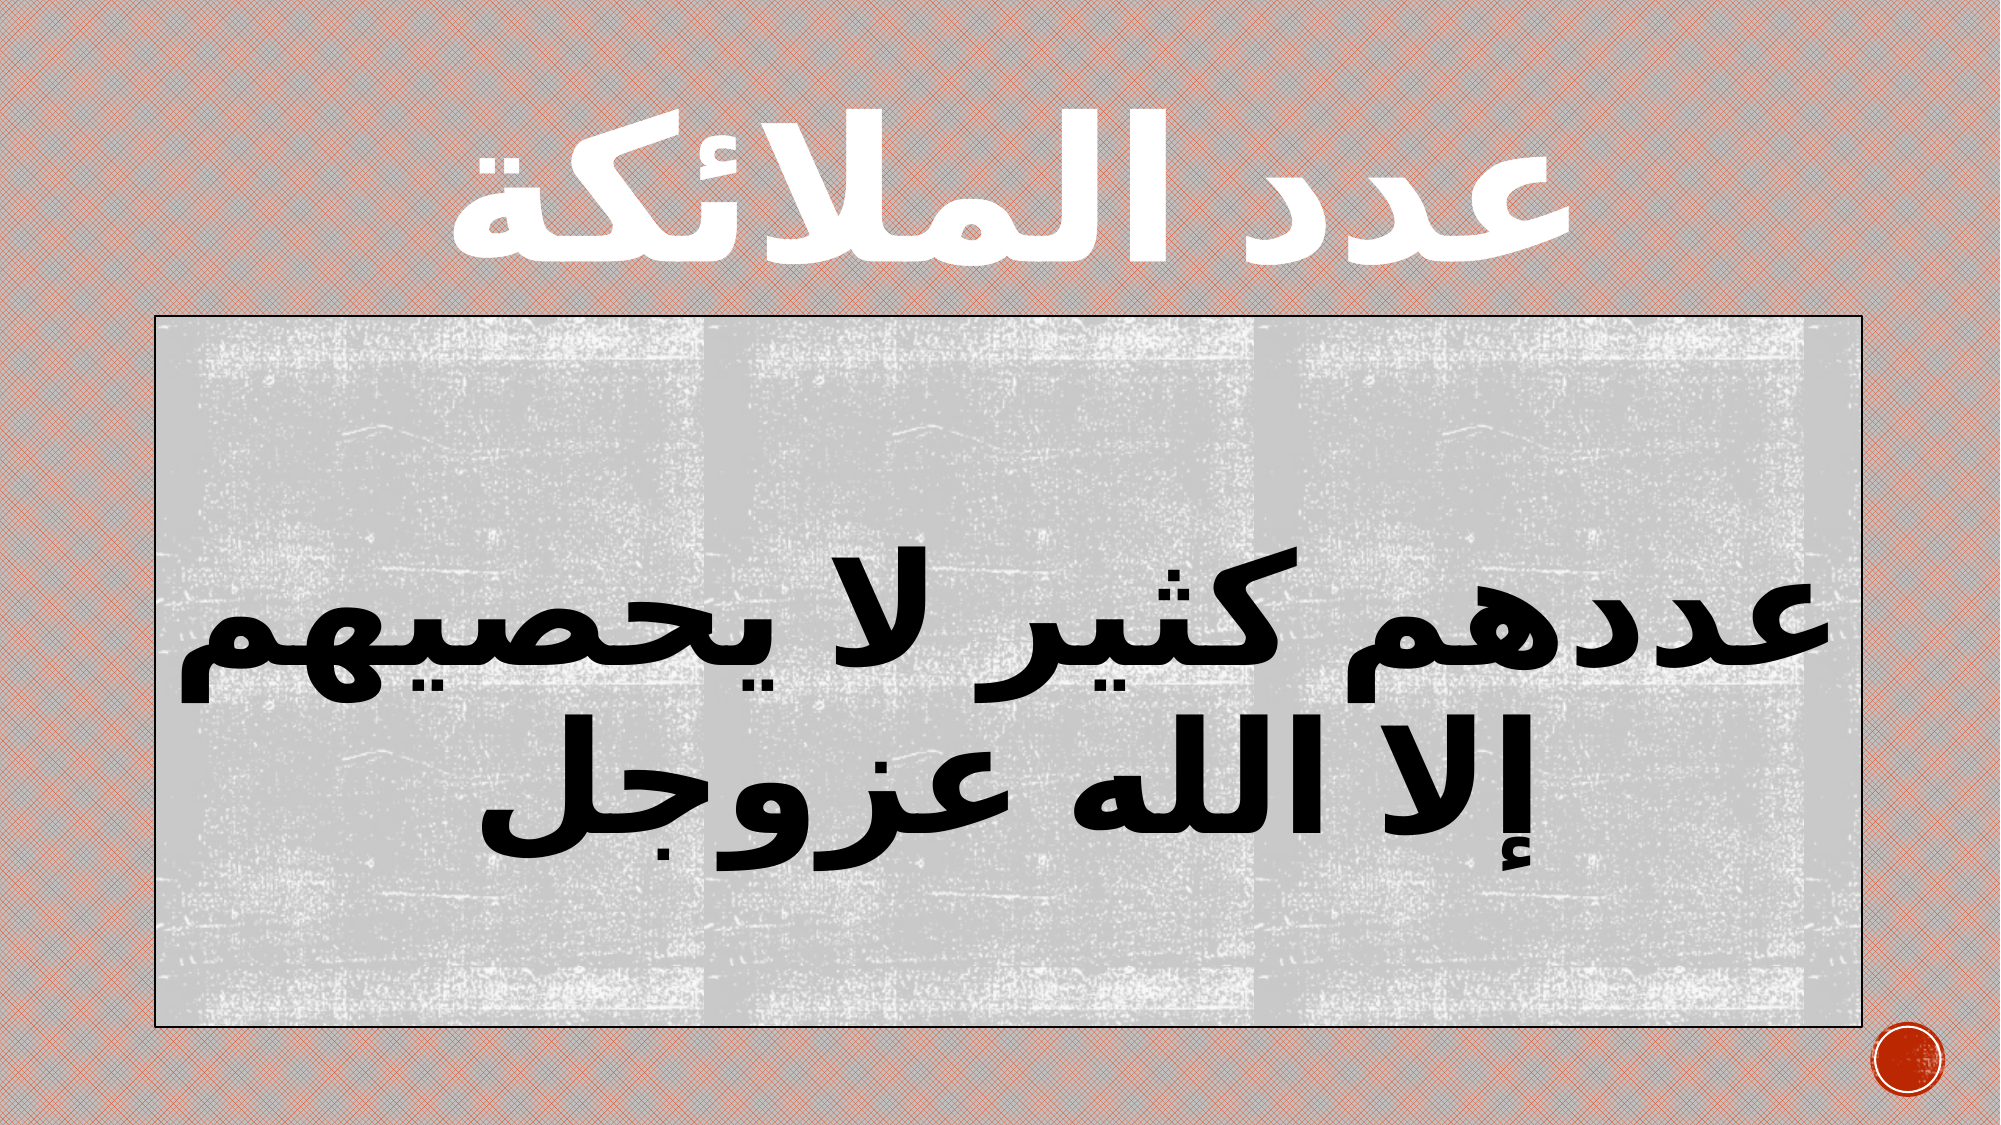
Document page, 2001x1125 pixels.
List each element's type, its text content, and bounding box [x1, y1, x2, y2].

title عدد الملائكة [194, 44, 1836, 315]
list عددهم كثير لا يحصيهم إلا الله عزوجل [154, 315, 1863, 1028]
